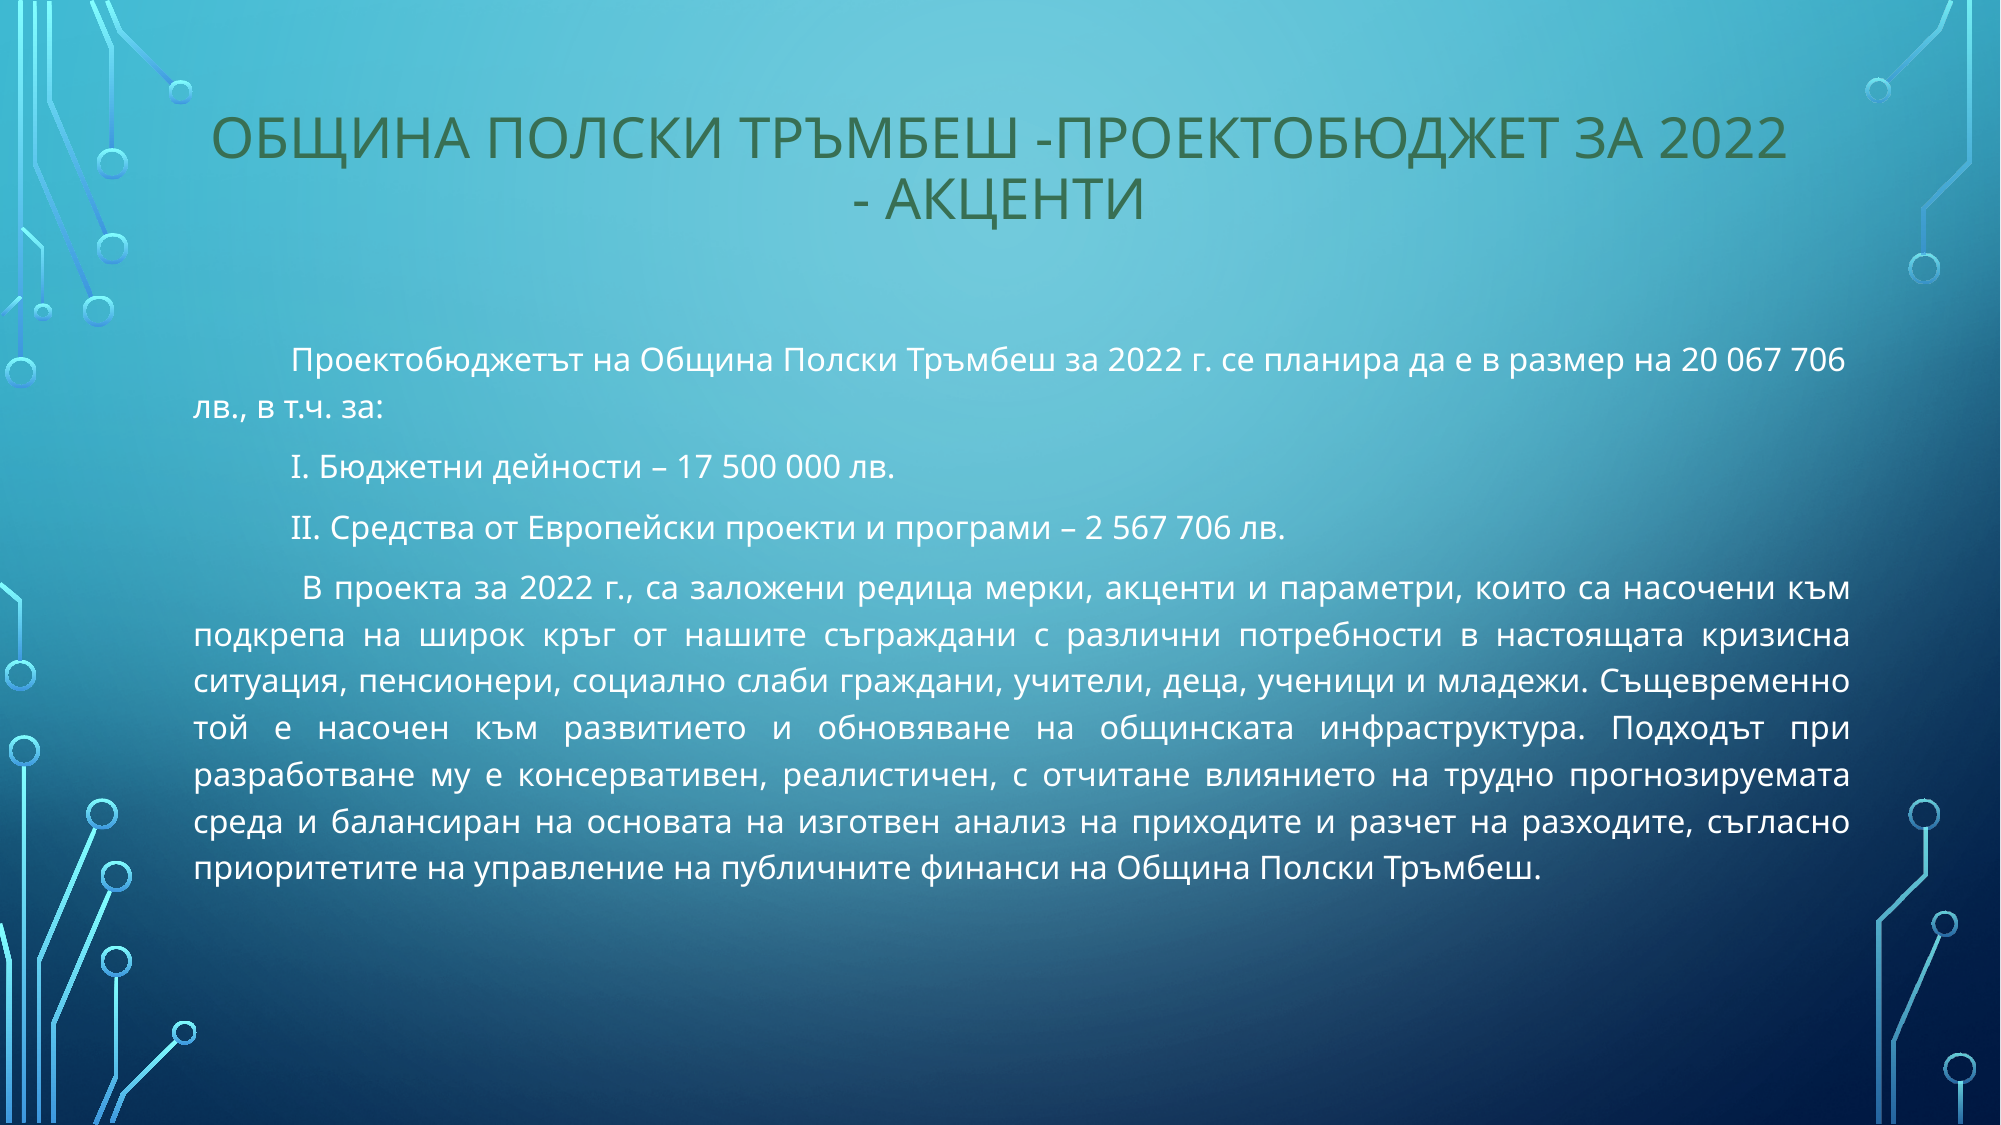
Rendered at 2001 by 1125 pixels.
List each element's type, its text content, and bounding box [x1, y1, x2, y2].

title Община полски тръмбеш -ПРОЕКТОБЮДЖЕТ ЗА 2022 - акценти [187, 101, 1813, 309]
list Проектобюджетът на Община Полски Тръмбеш за 2022 г. се планира да е в размер на 20 067 706 лв., в т.ч. за: I. Бюджетни дейности – 17 500 000 лв. II. Средства от Европейски проекти и програми – 2 567 706 лв. В проекта за 2022 г., са заложени редица мерки, акценти и параметри, които са насочени към подкрепа на широк кръг от нашите съграждани с различни потребности в настоящата кризисна ситуация, пенсионери, социално слаби граждани, учители, деца, ученици и младежи. Същевременно той е насочен към развитието и обновяване на общинската инфраструктура. Подходът при разработване му е консервативен, реалистичен, с отчитане влиянието на трудно прогнозируемата среда и балансиран на основата на изготвен анализ на приходите и разчет на разходите, съгласно приоритетите на управление на публичните финанси на Община Полски Тръмбеш. [178, 324, 1869, 905]
